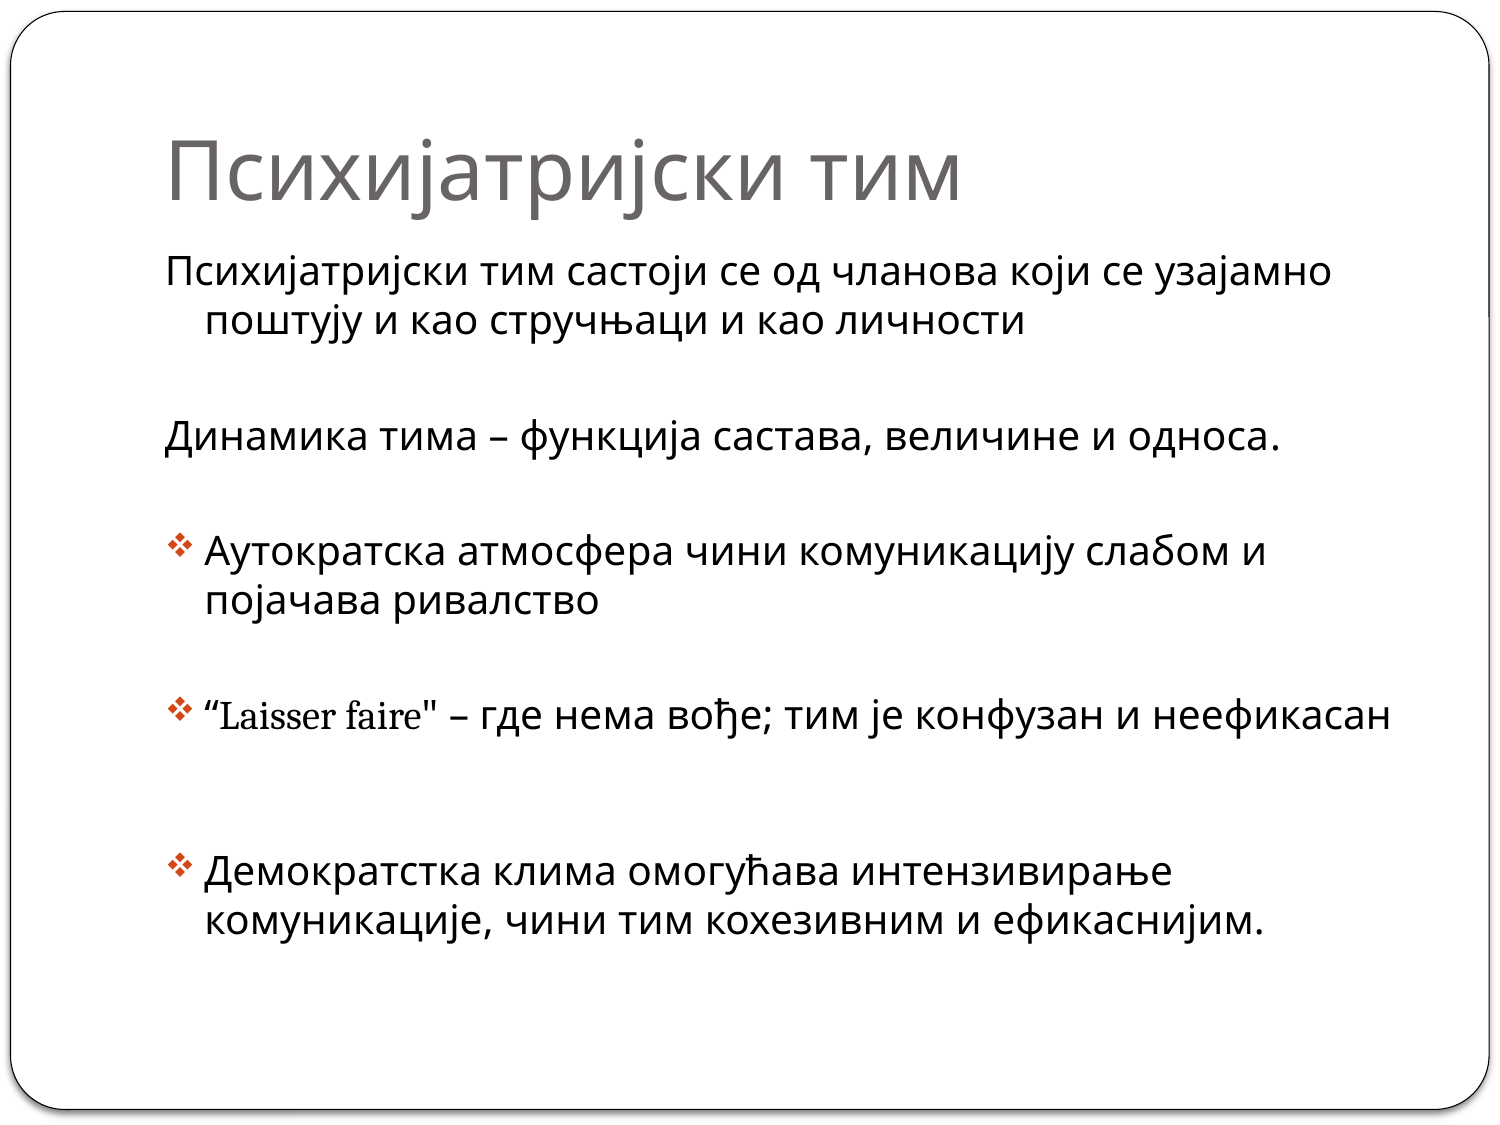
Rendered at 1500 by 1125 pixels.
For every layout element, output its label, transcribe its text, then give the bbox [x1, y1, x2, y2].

list Психијатријски тим састоји се од чланова који се узајамно поштују и као стручњаци и као личности Динамика тима – функција састава, величине и односа. Аутократска атмосфера чини комуникацију слабом и појачава ривалство “Laisser faire" – где нема вође; тим је конфузан и неефикасан Демократстка клима омогућава интензивирање комуникације, чини тим кохезивним и ефикаснијим. [150, 237, 1425, 988]
title Психијатријски тим [150, 45, 1425, 233]
